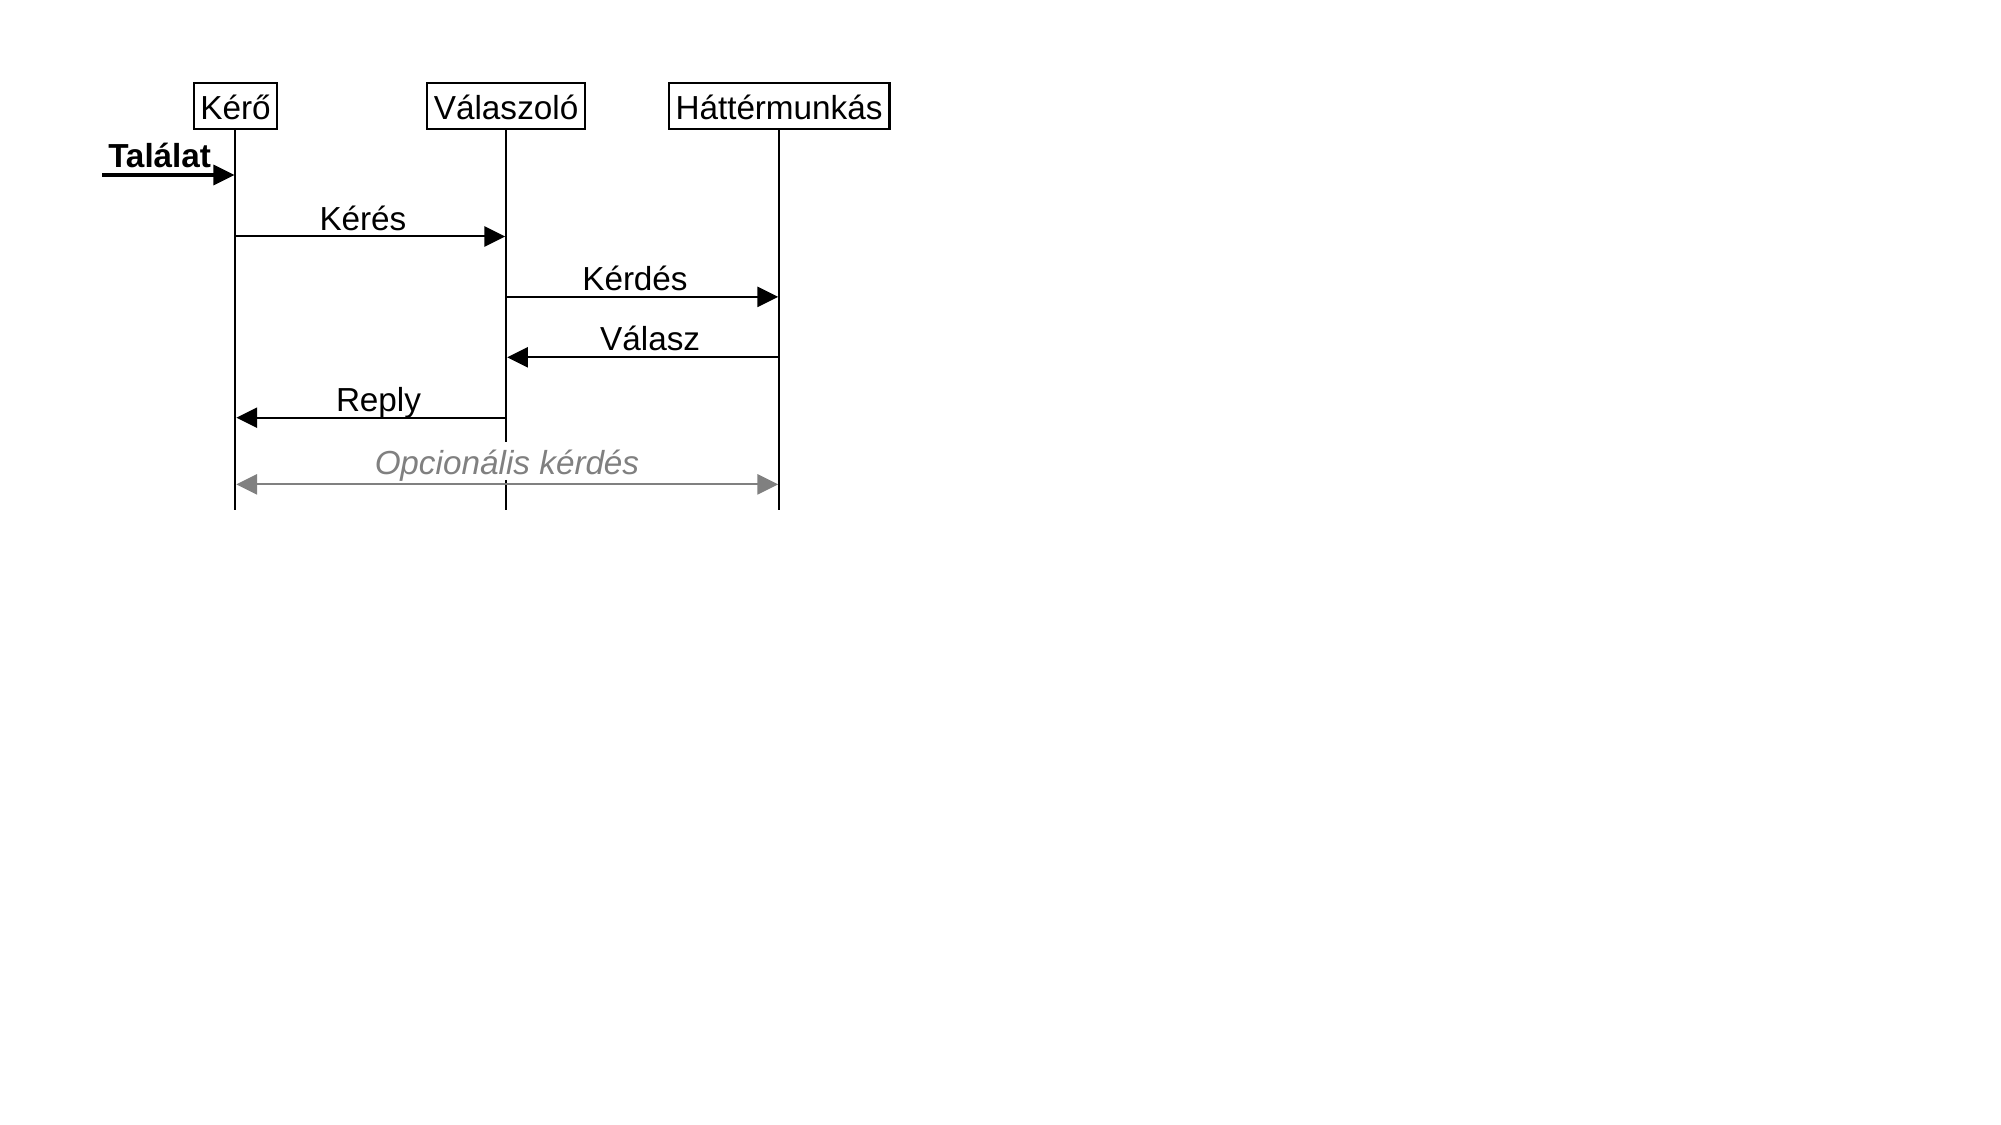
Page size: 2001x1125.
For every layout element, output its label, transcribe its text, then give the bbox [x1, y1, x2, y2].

text_box Találat [104, 135, 215, 173]
text_box [74, 74, 932, 511]
text_box Válasz [598, 318, 703, 356]
text_box Kérés [317, 197, 409, 235]
text_box Opcionális kérdés [372, 439, 642, 483]
text_box Kérdés [580, 258, 690, 296]
text_box Válaszoló [427, 83, 586, 130]
text_box Kérő [193, 83, 278, 130]
text_box Háttérmunkás [668, 83, 890, 130]
text_box Reply [333, 379, 424, 417]
